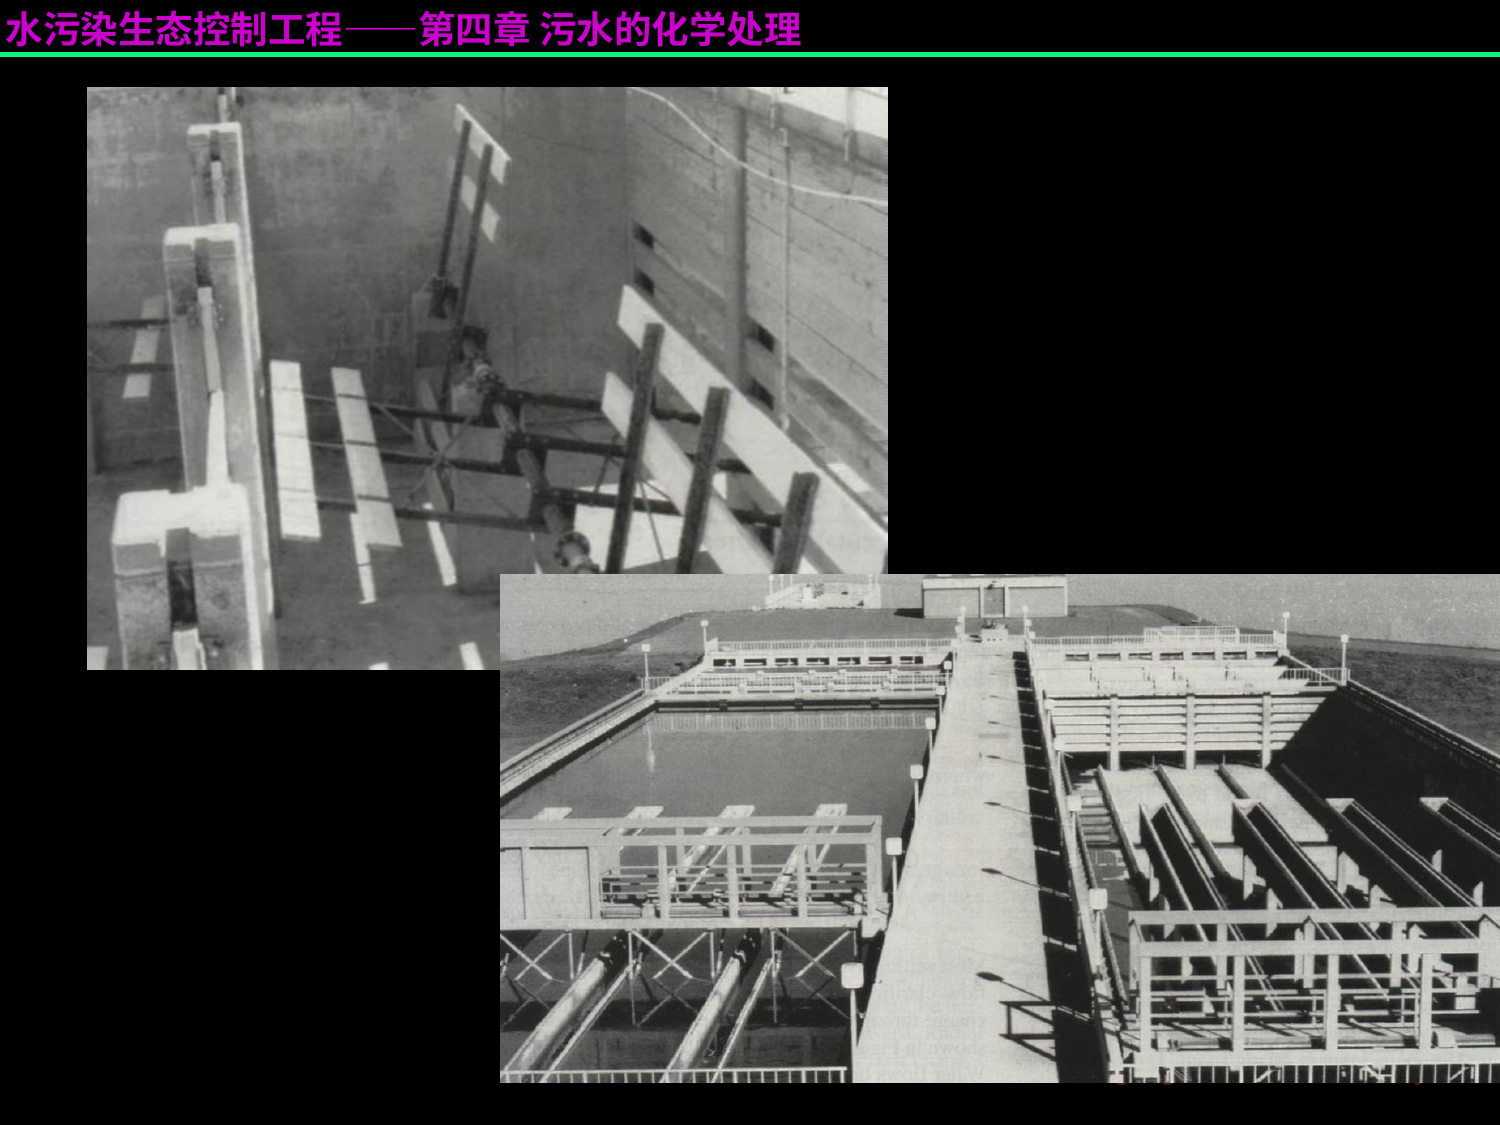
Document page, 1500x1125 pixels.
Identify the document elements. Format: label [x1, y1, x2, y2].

picture [87, 87, 1500, 1083]
